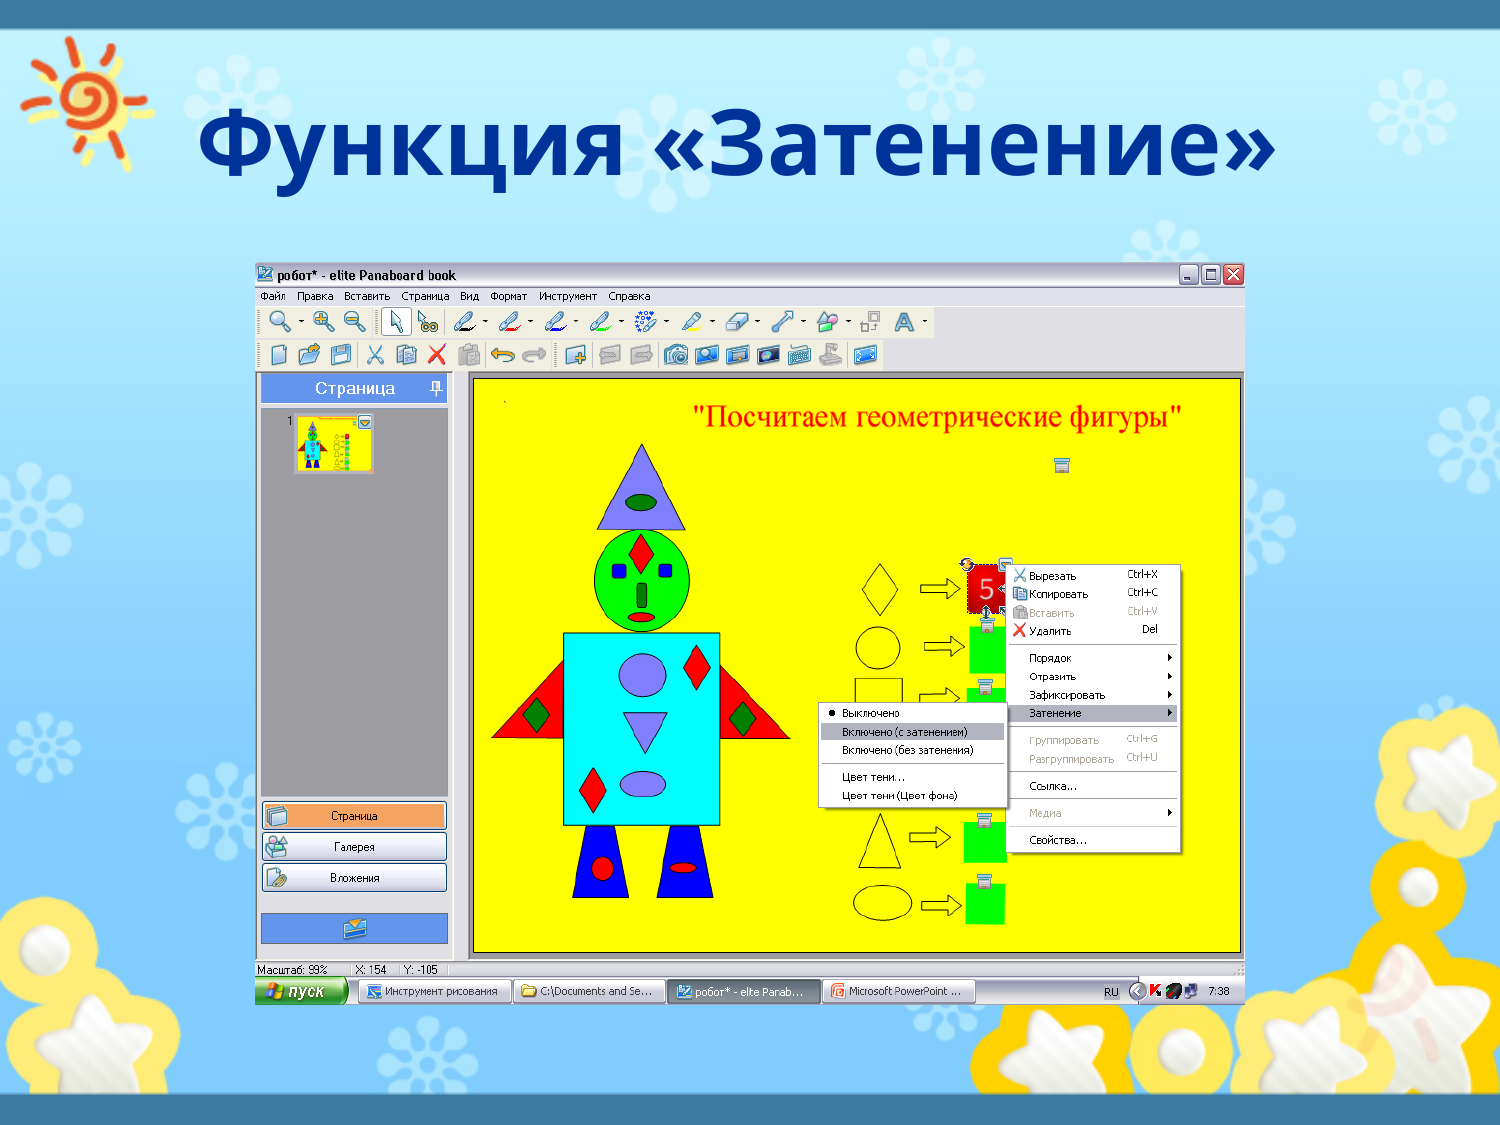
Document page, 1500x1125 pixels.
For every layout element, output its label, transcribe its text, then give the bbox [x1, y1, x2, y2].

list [254, 262, 1246, 1006]
title Функция «Затенение» [75, 45, 1425, 233]
picture [0, 0, 1500, 1125]
